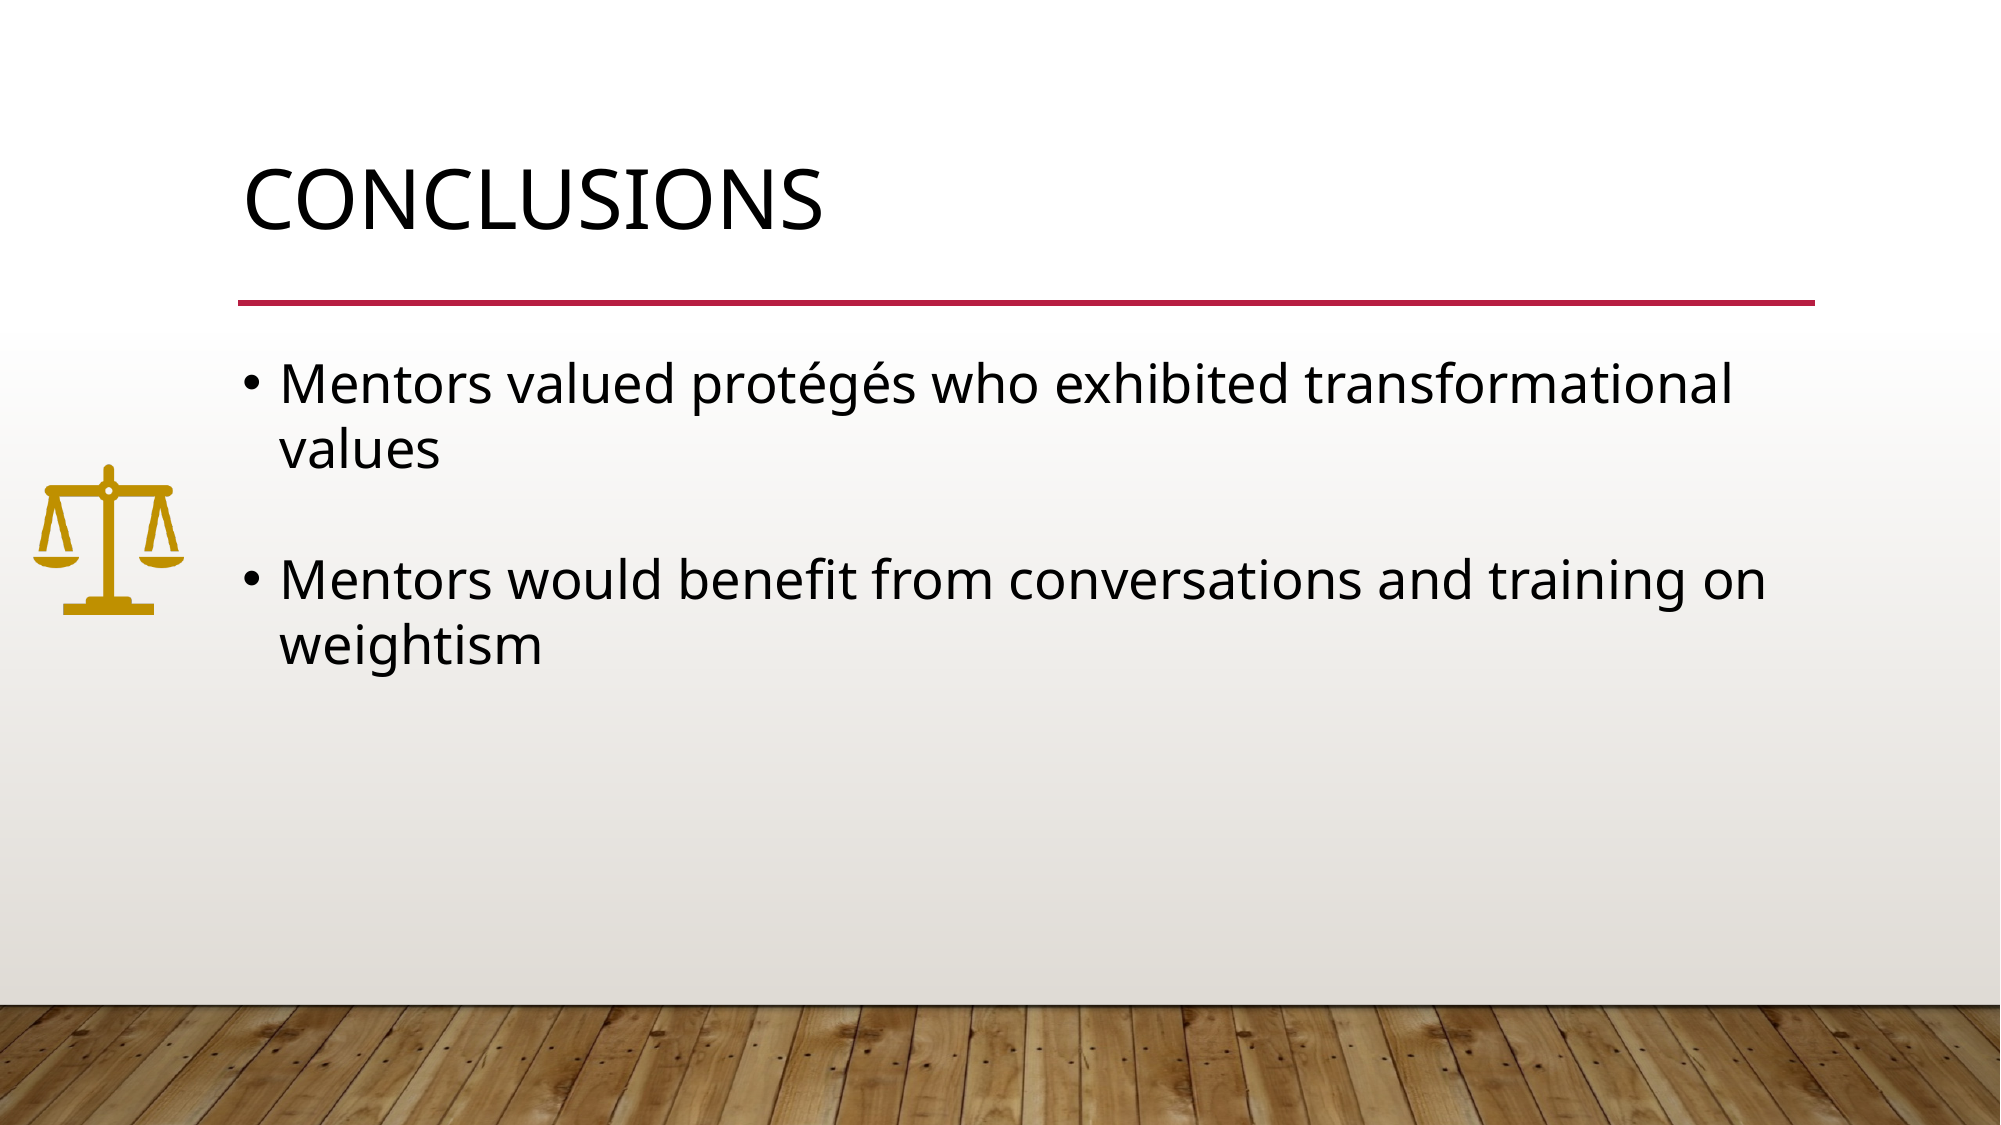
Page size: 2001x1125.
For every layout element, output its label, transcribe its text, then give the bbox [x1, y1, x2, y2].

list Mentors valued protégés who exhibited transformational values Mentors would benefit from conversations and training on weightism [227, 342, 1836, 942]
picture [0, 1005, 2000, 1125]
picture [18, 449, 199, 630]
title conclusions [227, 81, 1284, 323]
